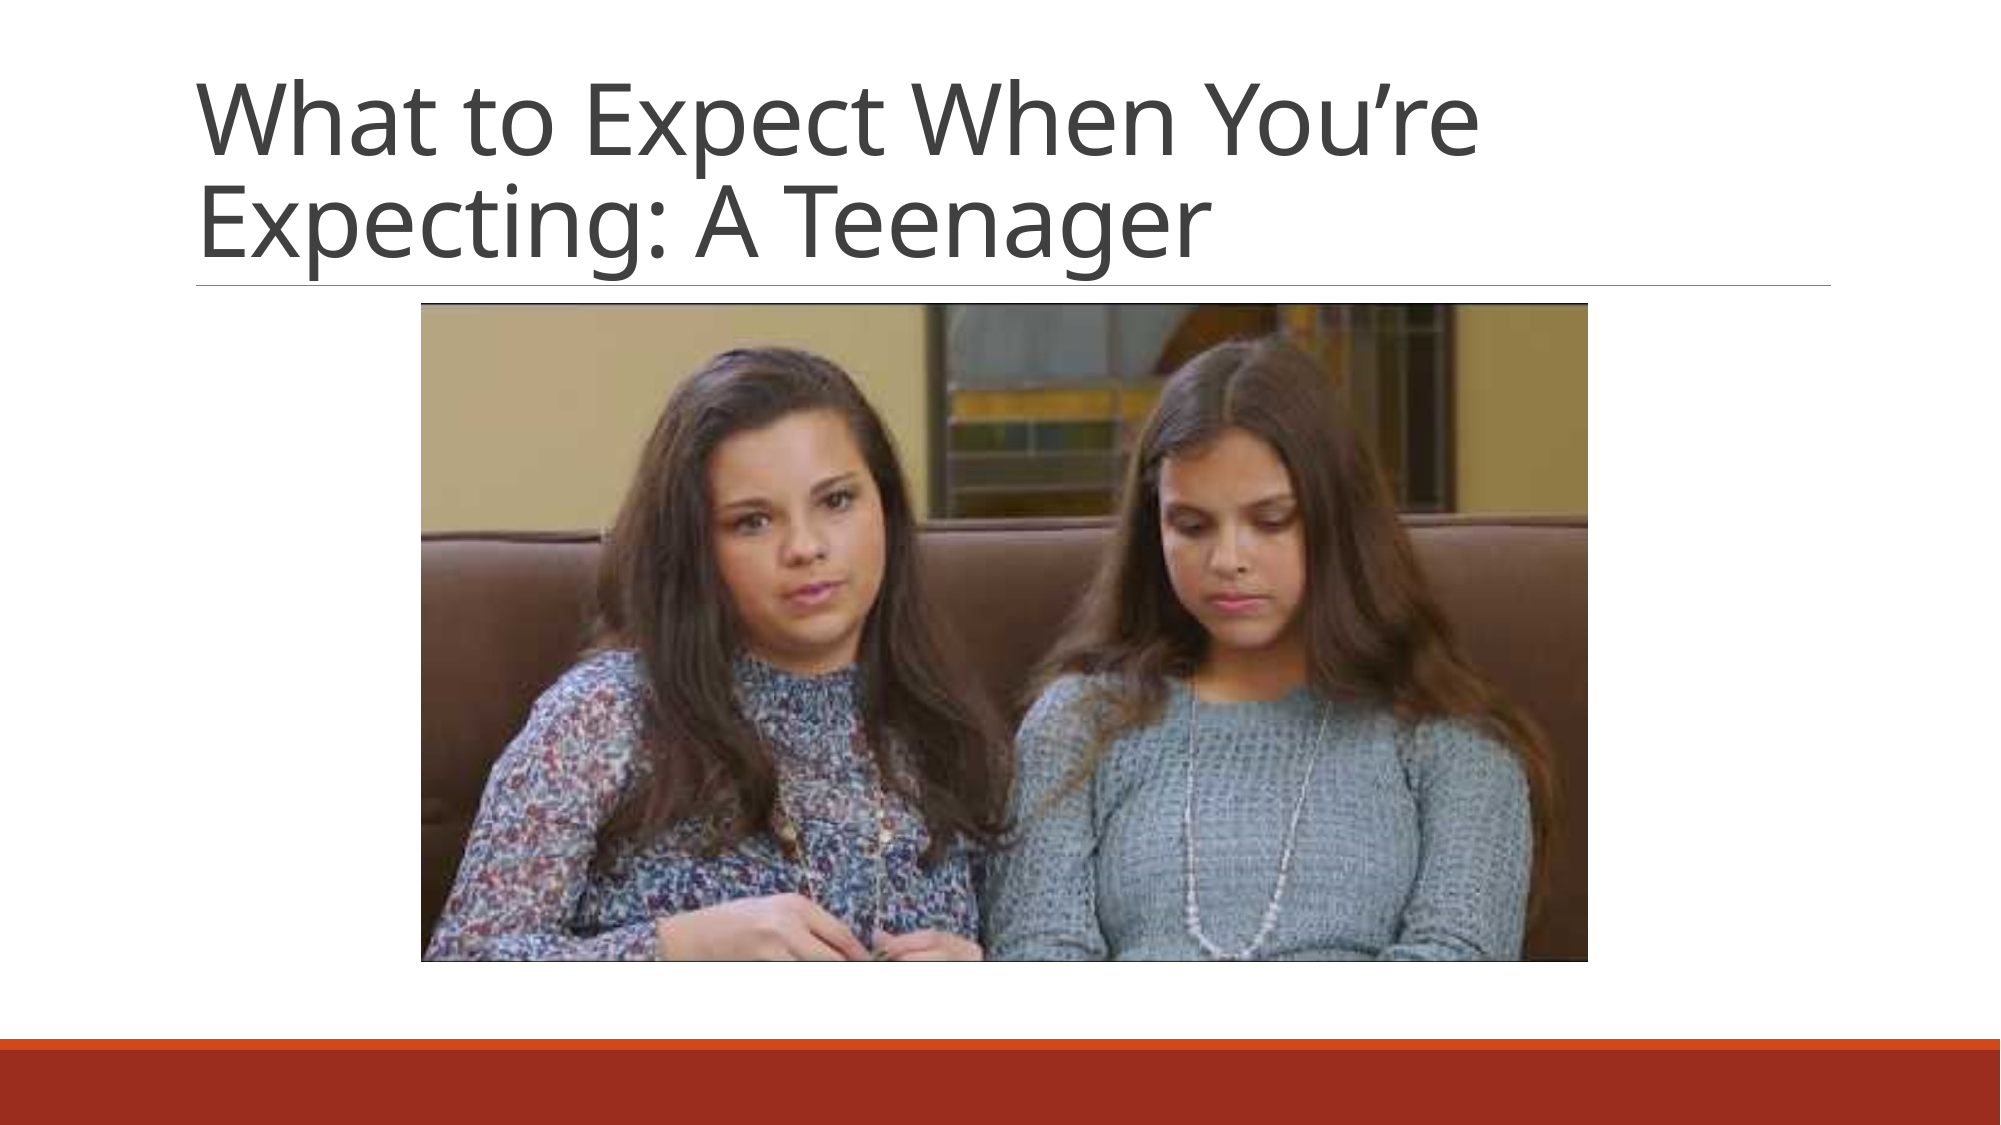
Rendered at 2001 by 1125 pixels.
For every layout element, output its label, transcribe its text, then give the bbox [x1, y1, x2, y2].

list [420, 302, 1590, 964]
title What to Expect When You’re Expecting: A Teenager [180, 47, 1830, 285]
